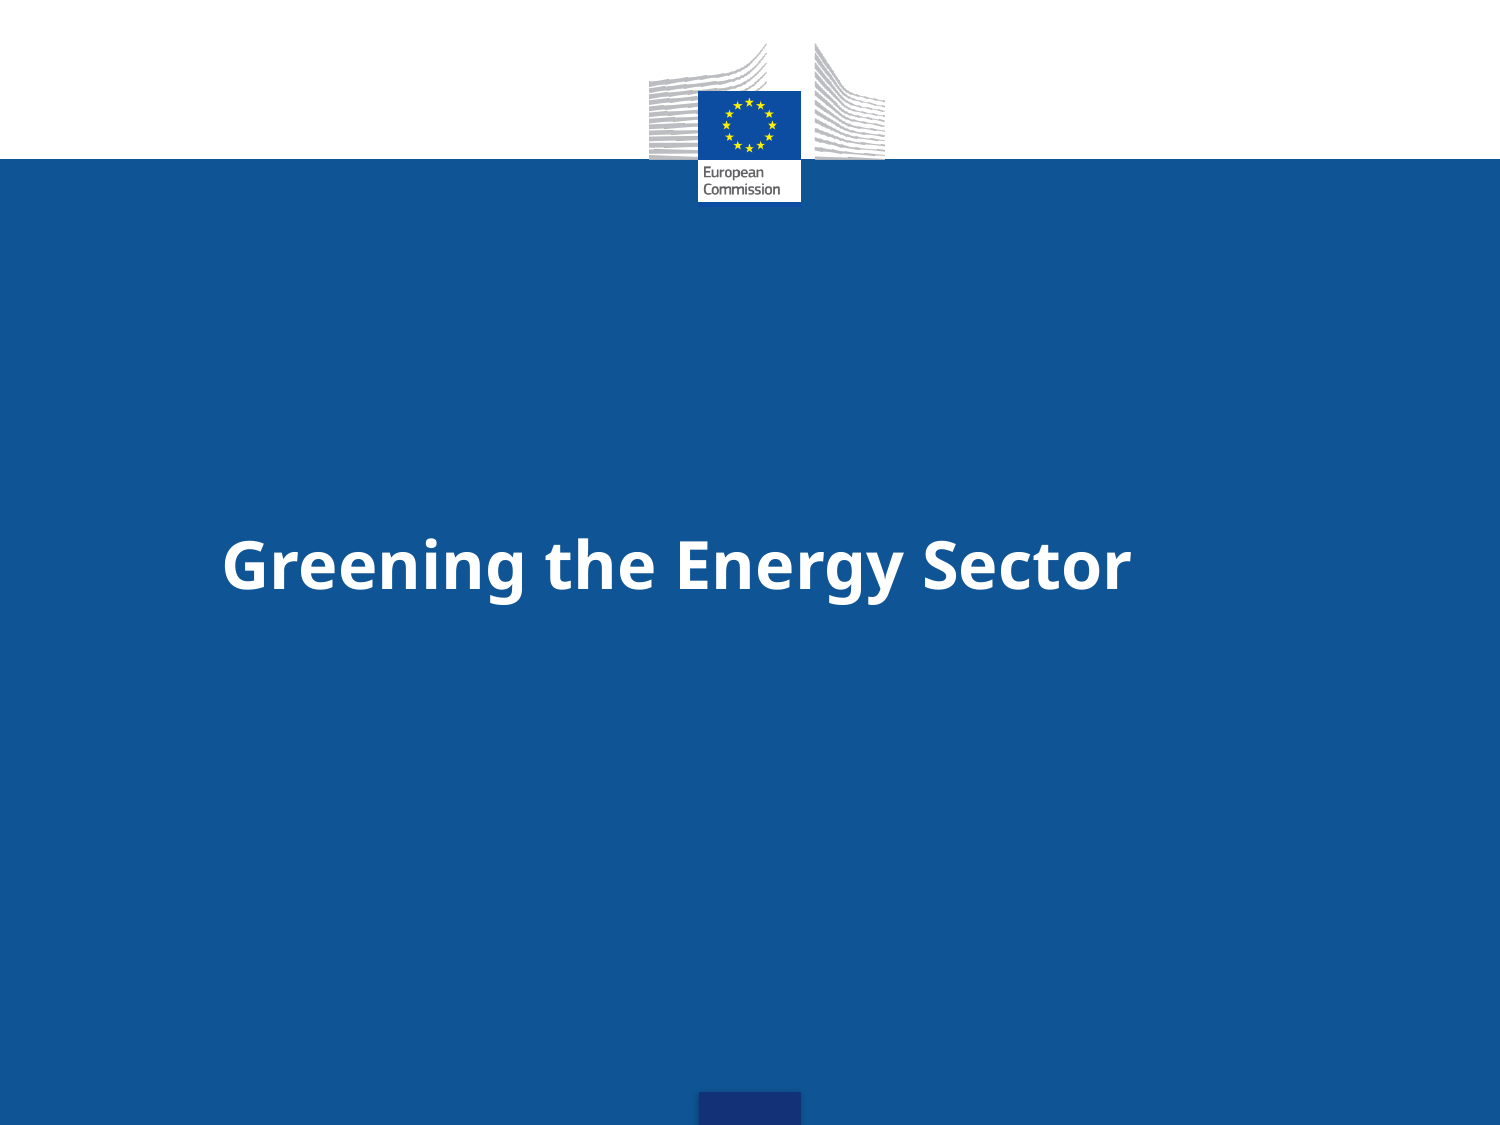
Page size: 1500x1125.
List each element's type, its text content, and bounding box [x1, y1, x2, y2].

subtitle Greening the Energy Sector [206, 515, 1353, 799]
